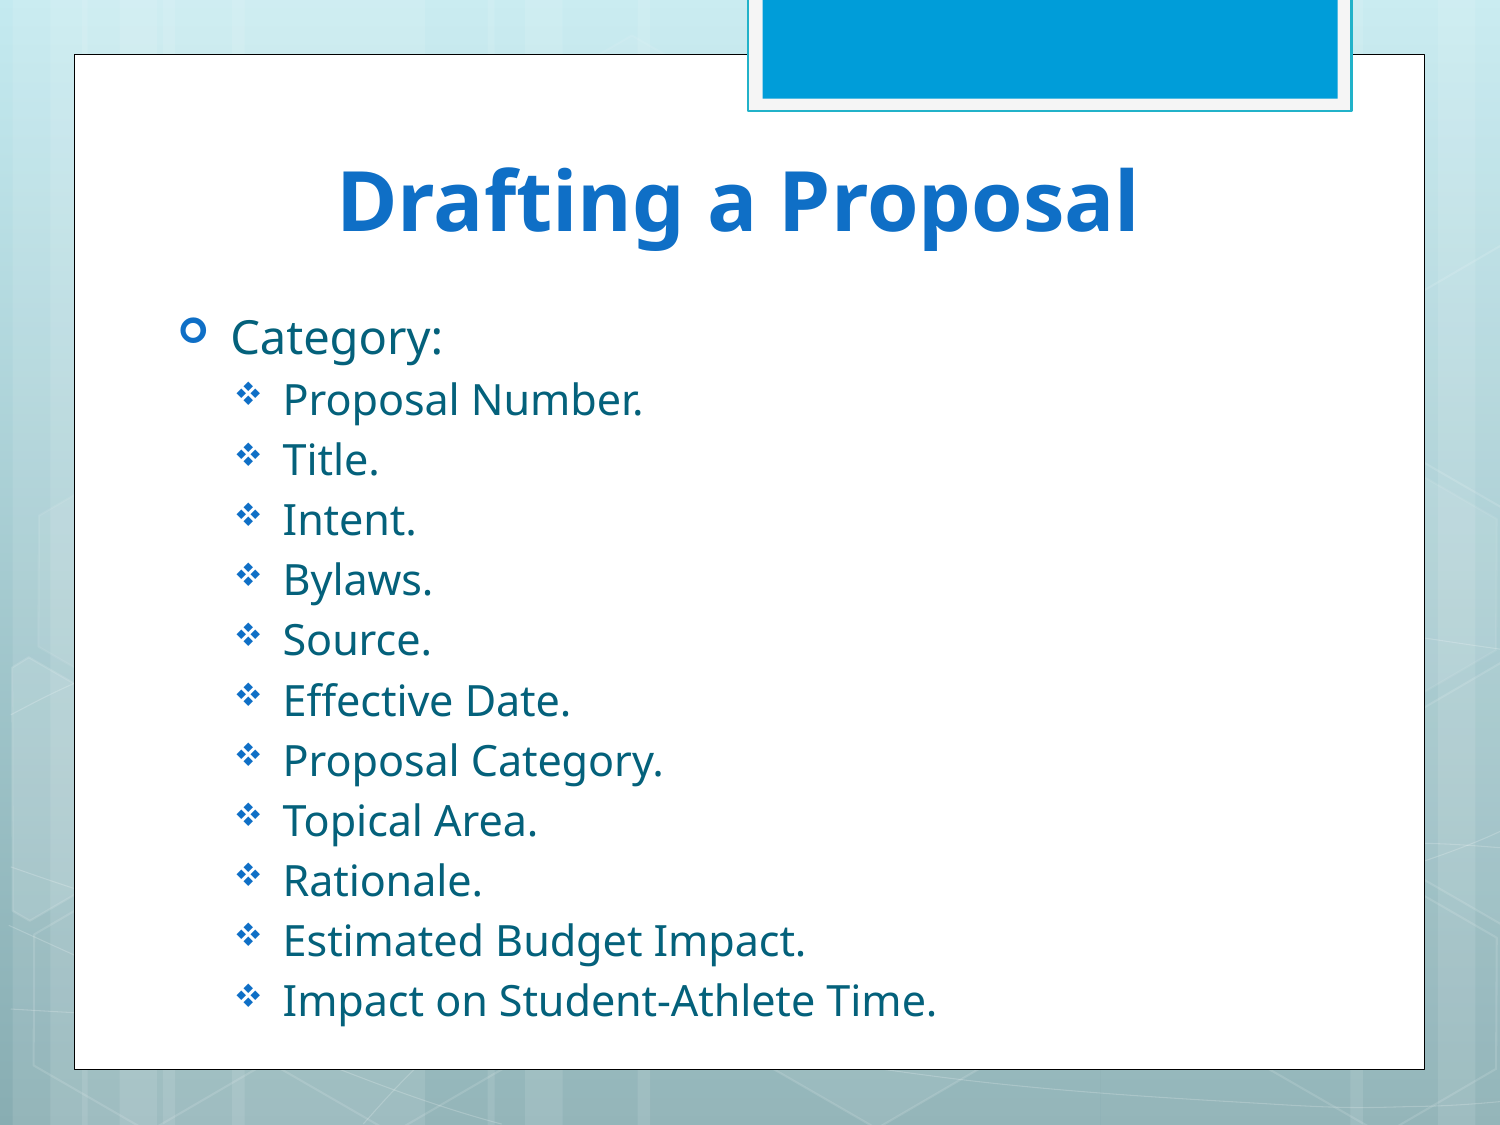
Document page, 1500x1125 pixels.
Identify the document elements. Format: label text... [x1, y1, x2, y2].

list Category: Proposal Number. Title. Intent. Bylaws. Source. Effective Date. Proposal Category. Topical Area. Rationale. Estimated Budget Impact. Impact on Student-Athlete Time. [162, 299, 1275, 1038]
title Drafting a Proposal [162, 137, 1315, 257]
